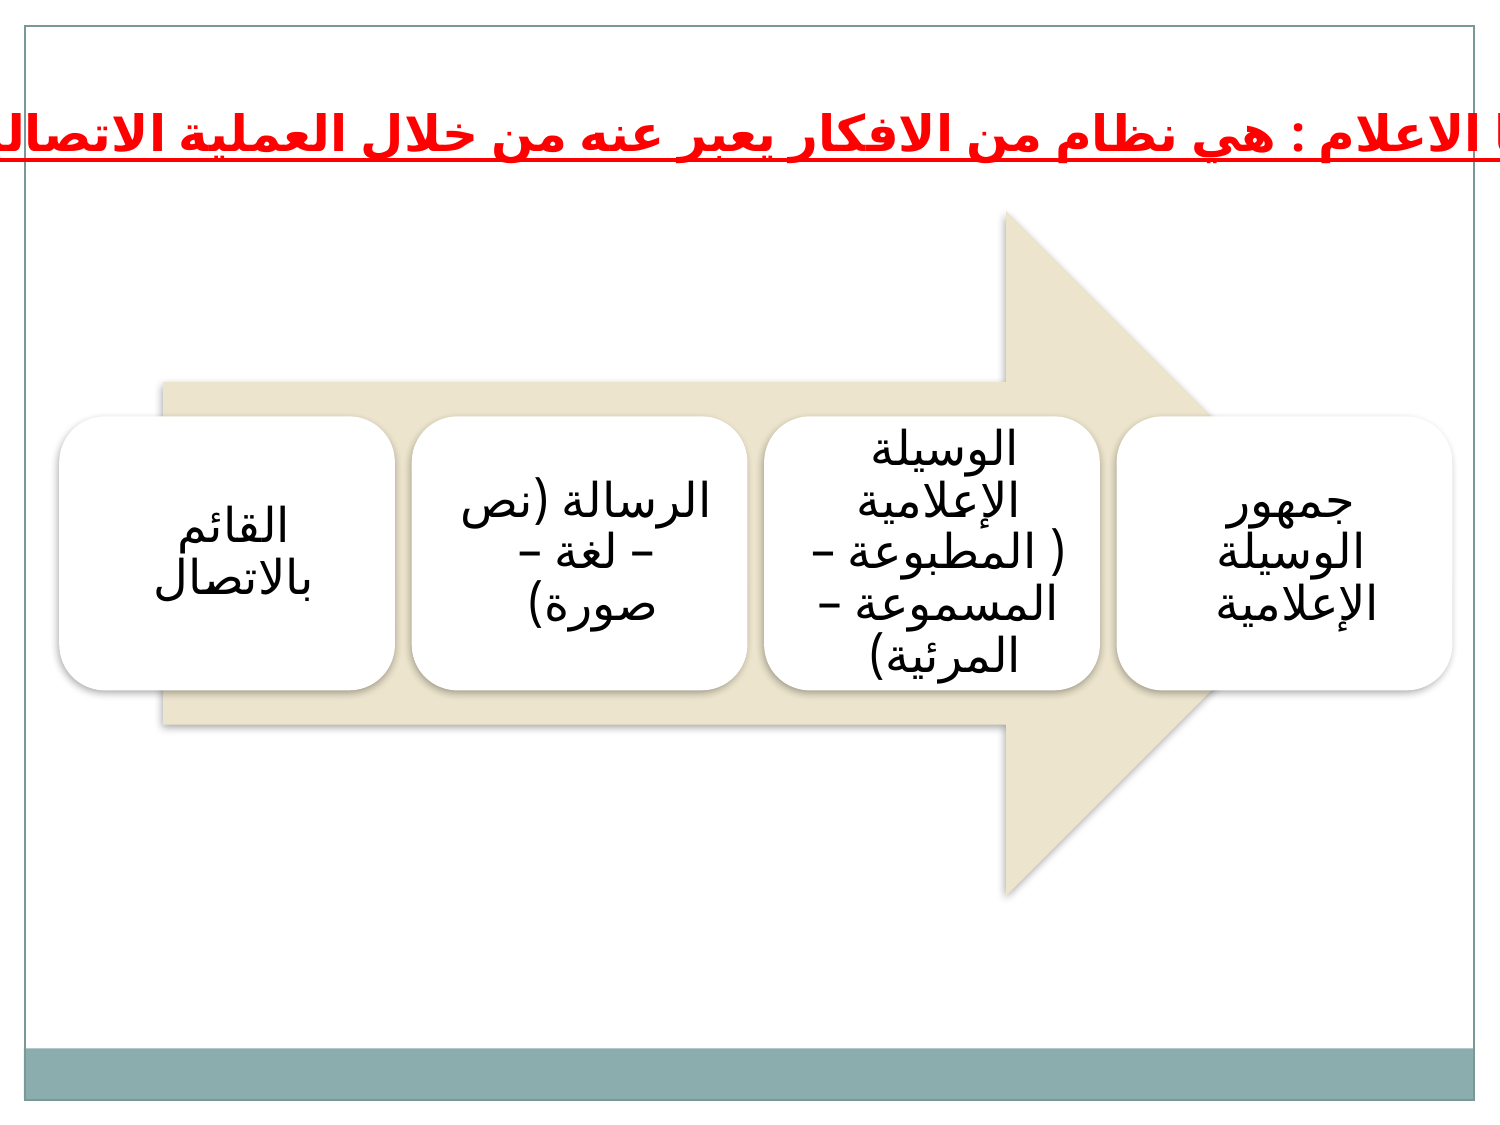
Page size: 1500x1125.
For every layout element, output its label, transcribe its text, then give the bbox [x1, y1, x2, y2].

text_box فأيديولوجيا الاعلام : هي نظام من الافكار يعبر عنه من خلال العملية الاتصالية التي تشمل [0, 93, 1500, 259]
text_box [58, 210, 1454, 897]
